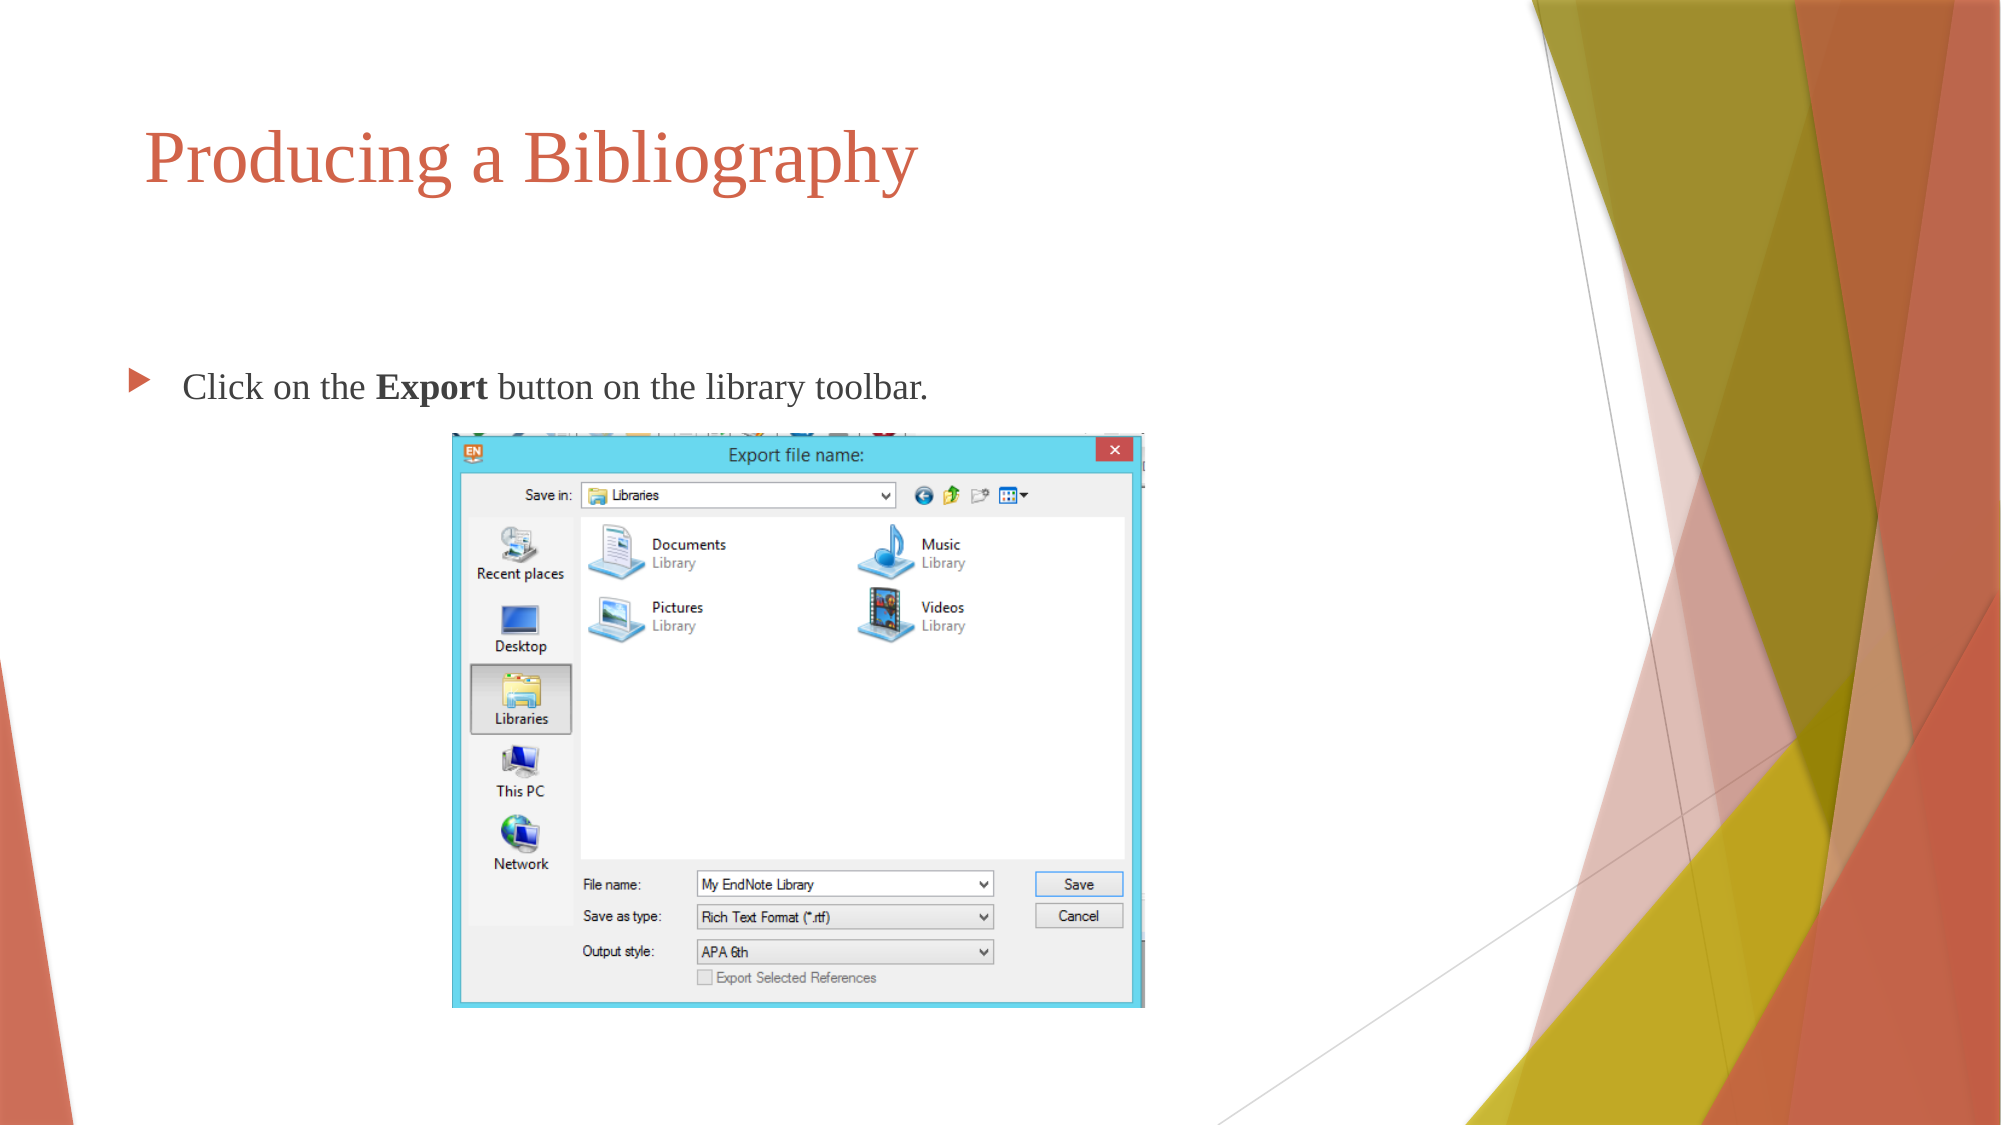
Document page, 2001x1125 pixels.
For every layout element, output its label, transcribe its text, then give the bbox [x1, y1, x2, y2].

title Producing a Bibliography [111, 99, 1522, 317]
list Click on the Export button on the library toolbar. [111, 354, 1522, 992]
picture [451, 432, 1146, 1009]
